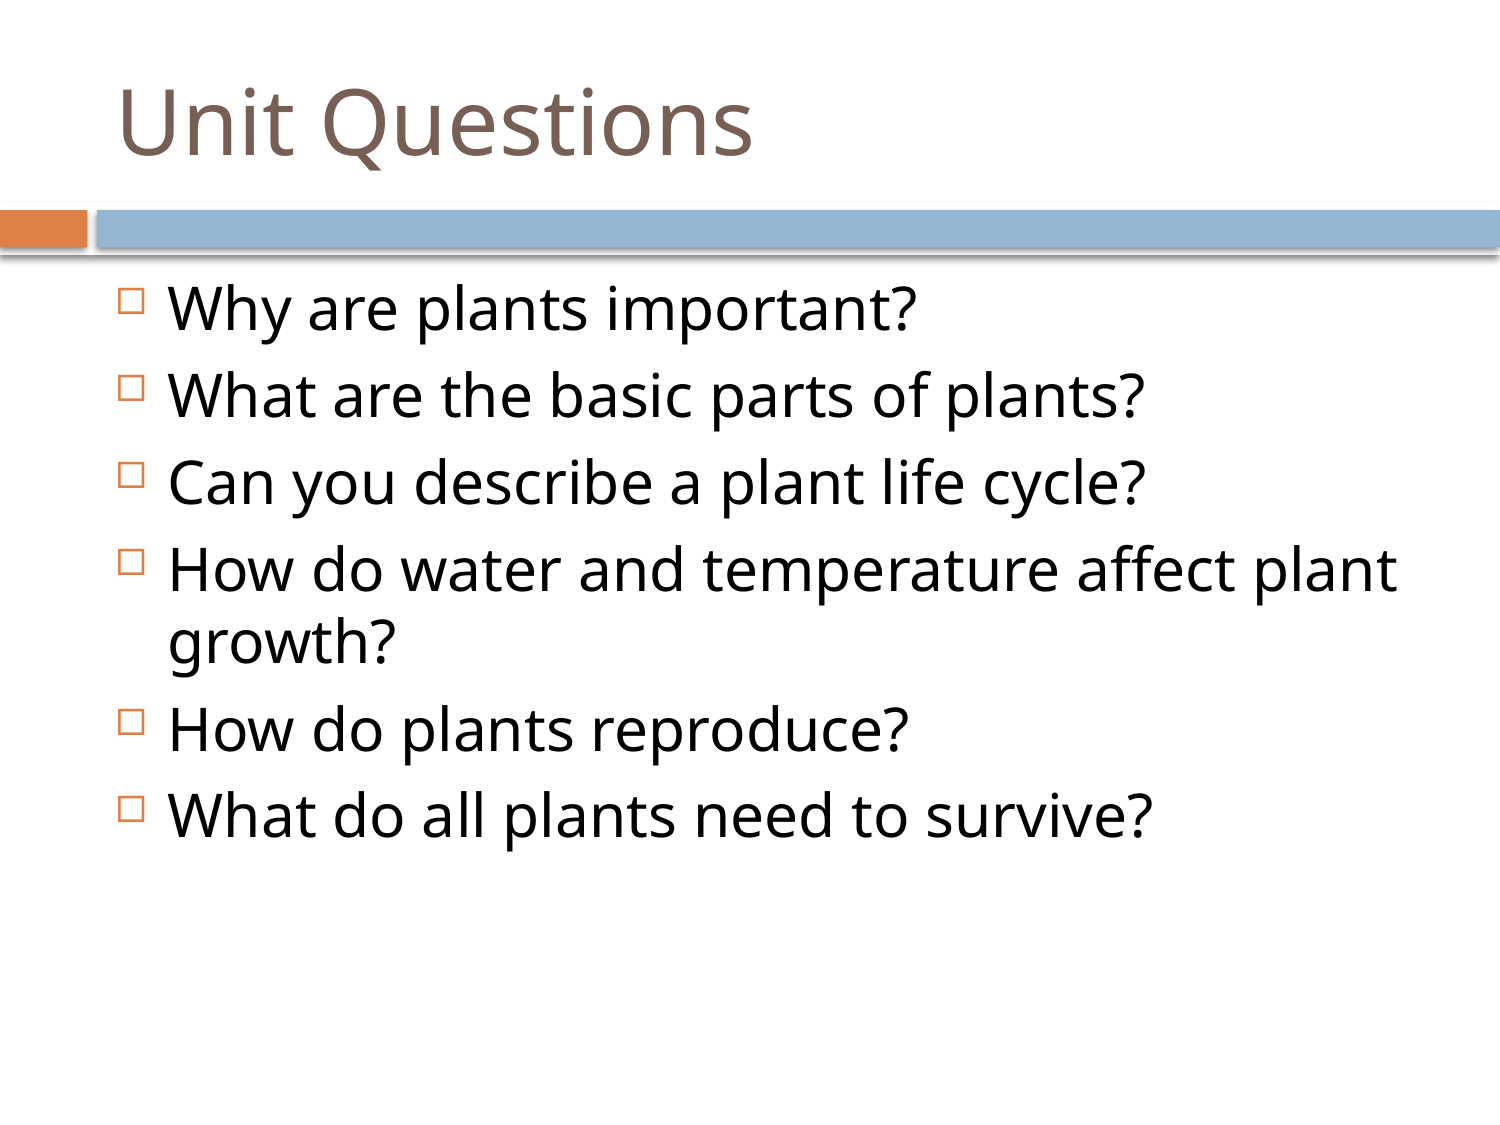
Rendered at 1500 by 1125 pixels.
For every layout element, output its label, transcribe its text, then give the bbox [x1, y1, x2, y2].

list Why are plants important? What are the basic parts of plants? Can you describe a plant life cycle? How do water and temperature affect plant growth? How do plants reproduce? What do all plants need to survive? [100, 262, 1438, 1000]
title Unit Questions [100, 37, 1438, 200]
